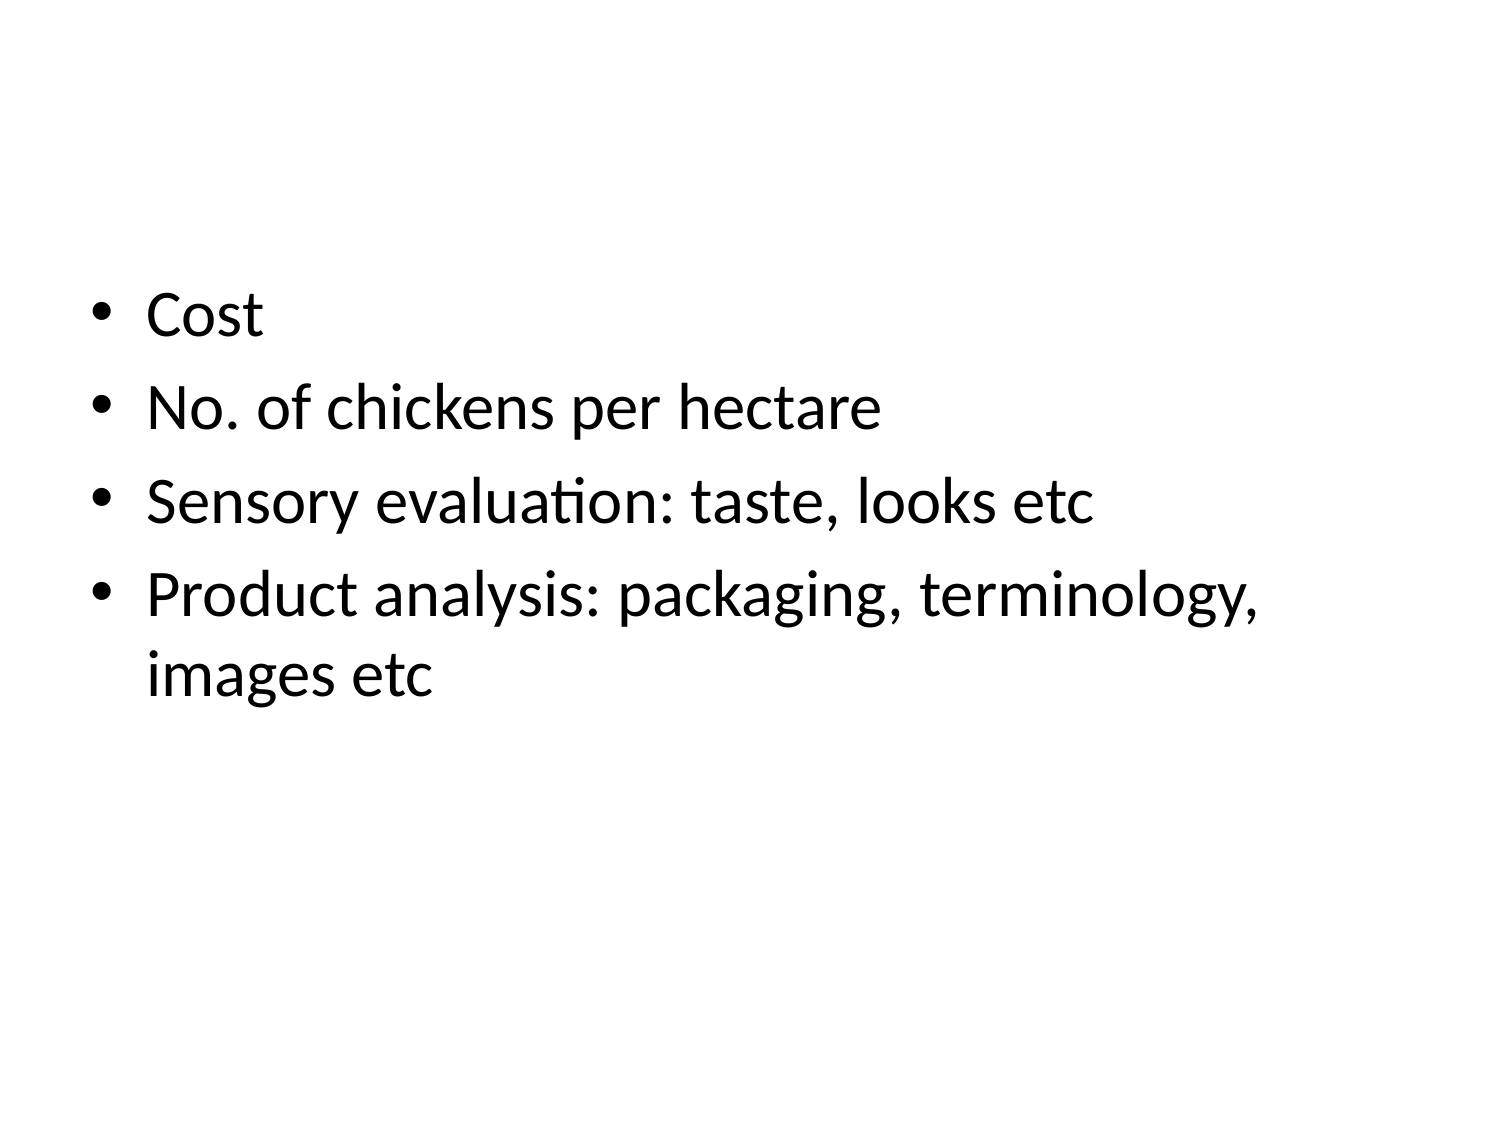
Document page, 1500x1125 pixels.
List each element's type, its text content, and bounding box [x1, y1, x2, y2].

list Cost No. of chickens per hectare Sensory evaluation: taste, looks etc Product analysis: packaging, terminology, images etc [75, 262, 1425, 1005]
